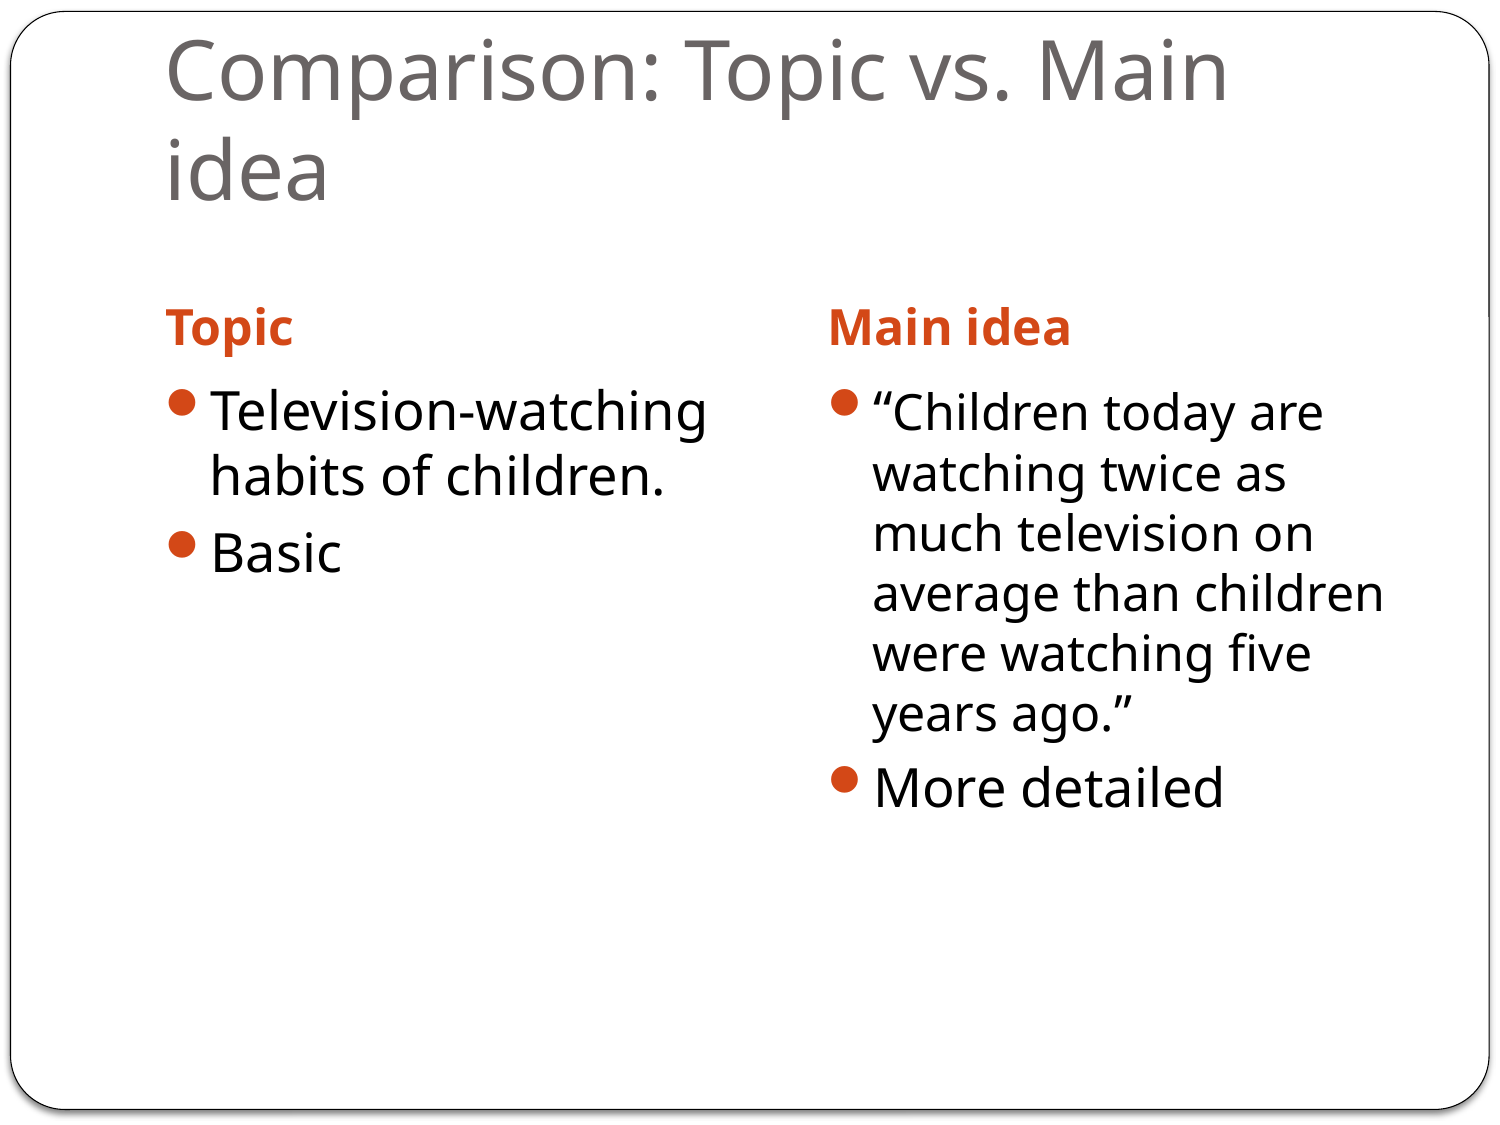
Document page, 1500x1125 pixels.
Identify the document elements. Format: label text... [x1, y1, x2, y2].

title Comparison: Topic vs. Main idea [150, 44, 1425, 233]
list Topic [149, 236, 763, 364]
list “Children today are watching twice as much television on average than children were watching five years ago.” More detailed [812, 368, 1425, 1007]
list Main idea [811, 236, 1426, 364]
list Television-watching habits of children. Basic [150, 368, 763, 1007]
